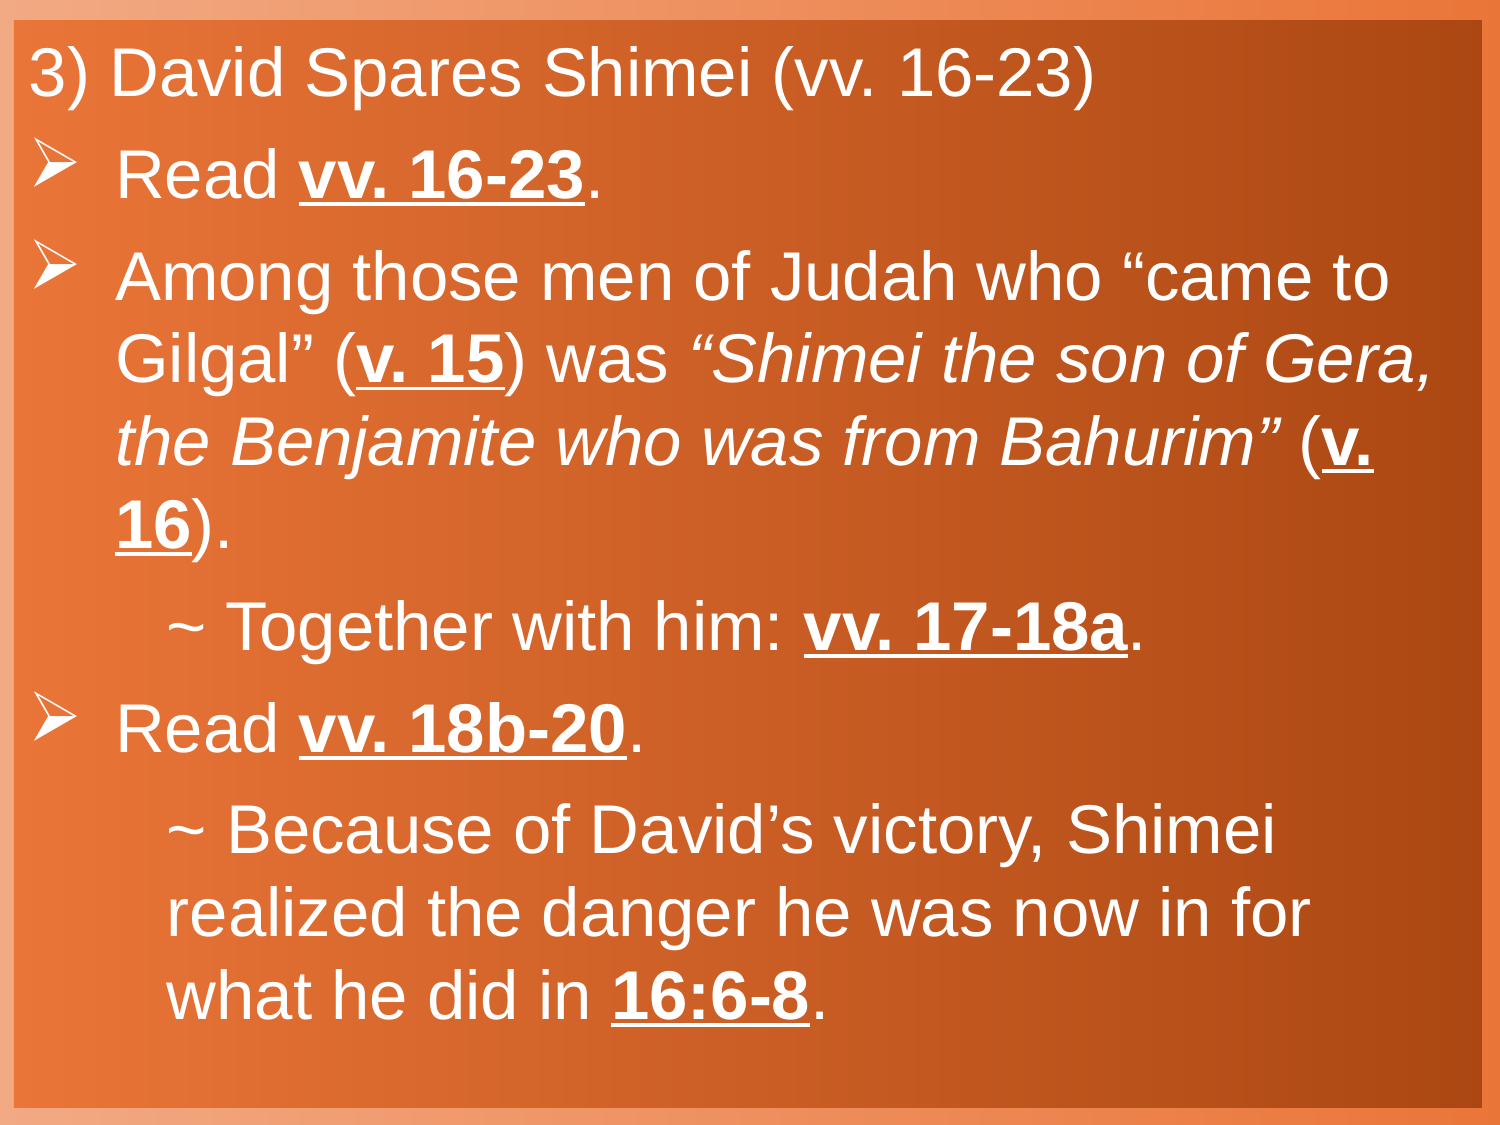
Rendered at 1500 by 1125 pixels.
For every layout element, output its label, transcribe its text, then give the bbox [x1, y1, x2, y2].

subtitle 3) David Spares Shimei (vv. 16-23) Read vv. 16-23. Among those men of Judah who “came to Gilgal” (v. 15) was “Shimei the son of Gera, the Benjamite who was from Bahurim” (v. 16). ~ Together with him: vv. 17-18a. Read vv. 18b-20. ~ Because of David’s victory, Shimei realized the danger he was now in for what he did in 16:6-8. [13, 20, 1482, 1108]
